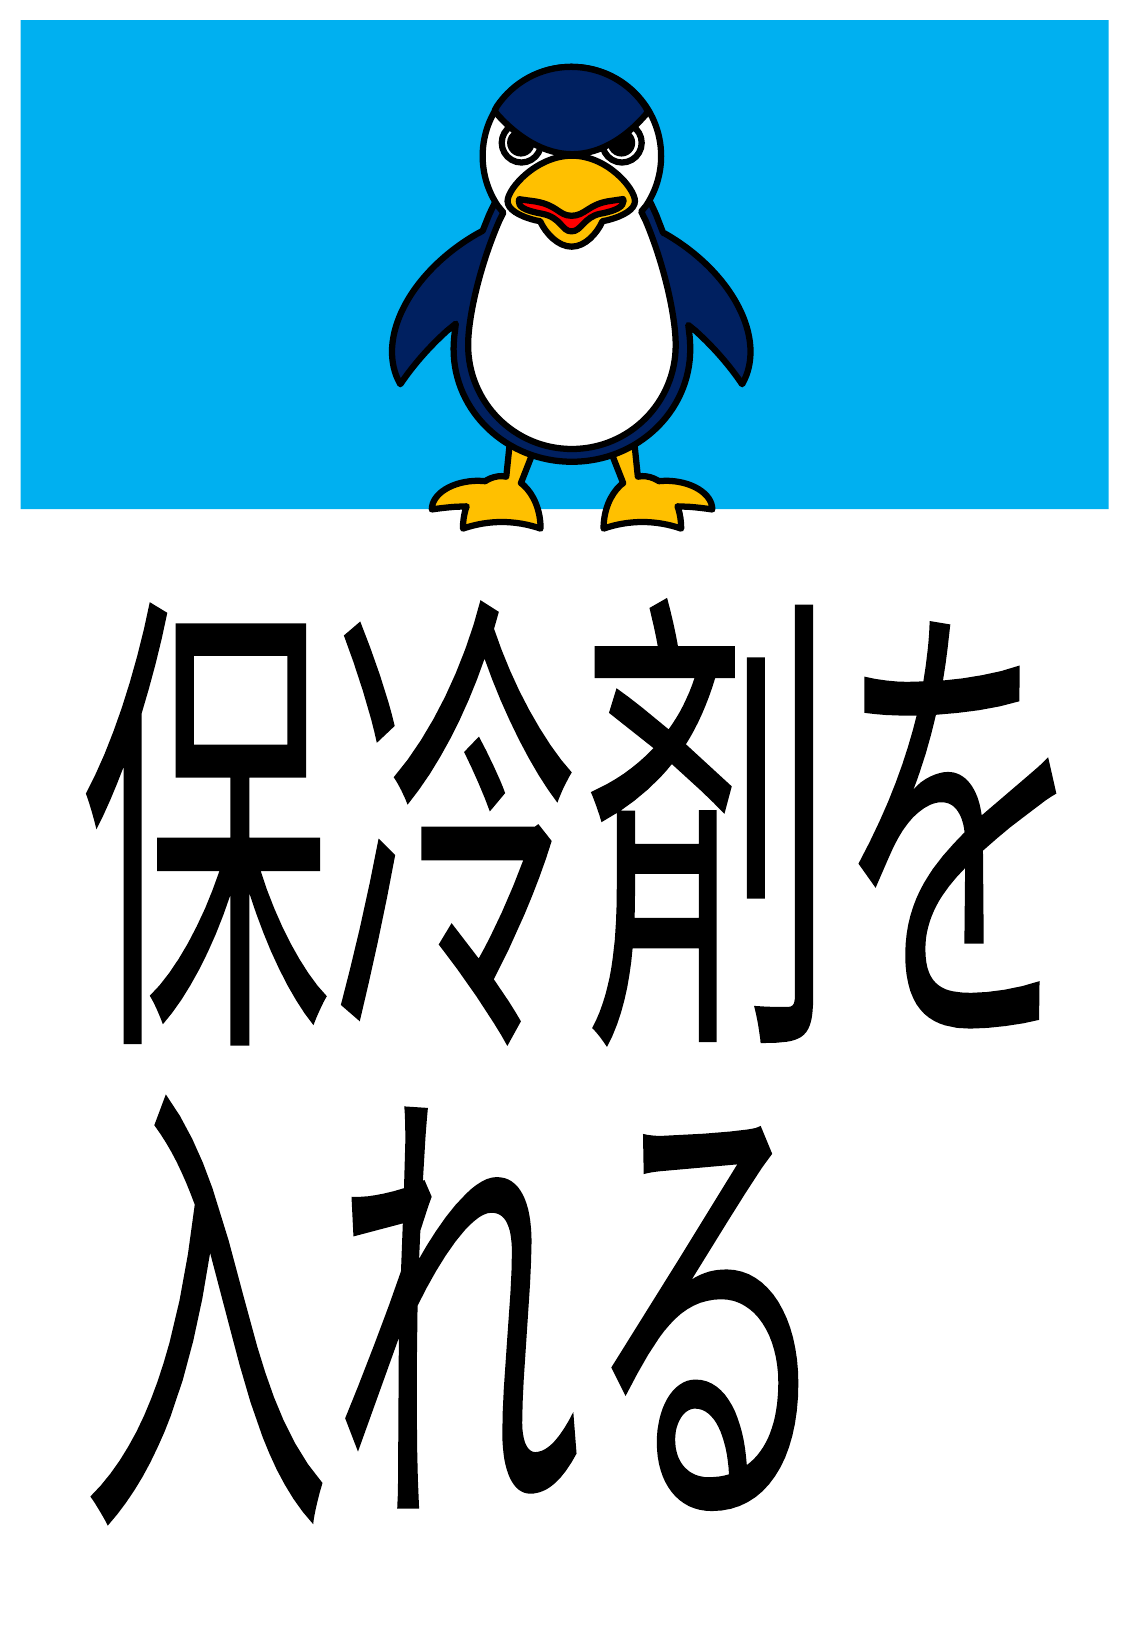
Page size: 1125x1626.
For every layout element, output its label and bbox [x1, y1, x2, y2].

text_box [19, 18, 1111, 511]
text_box [391, 66, 751, 529]
